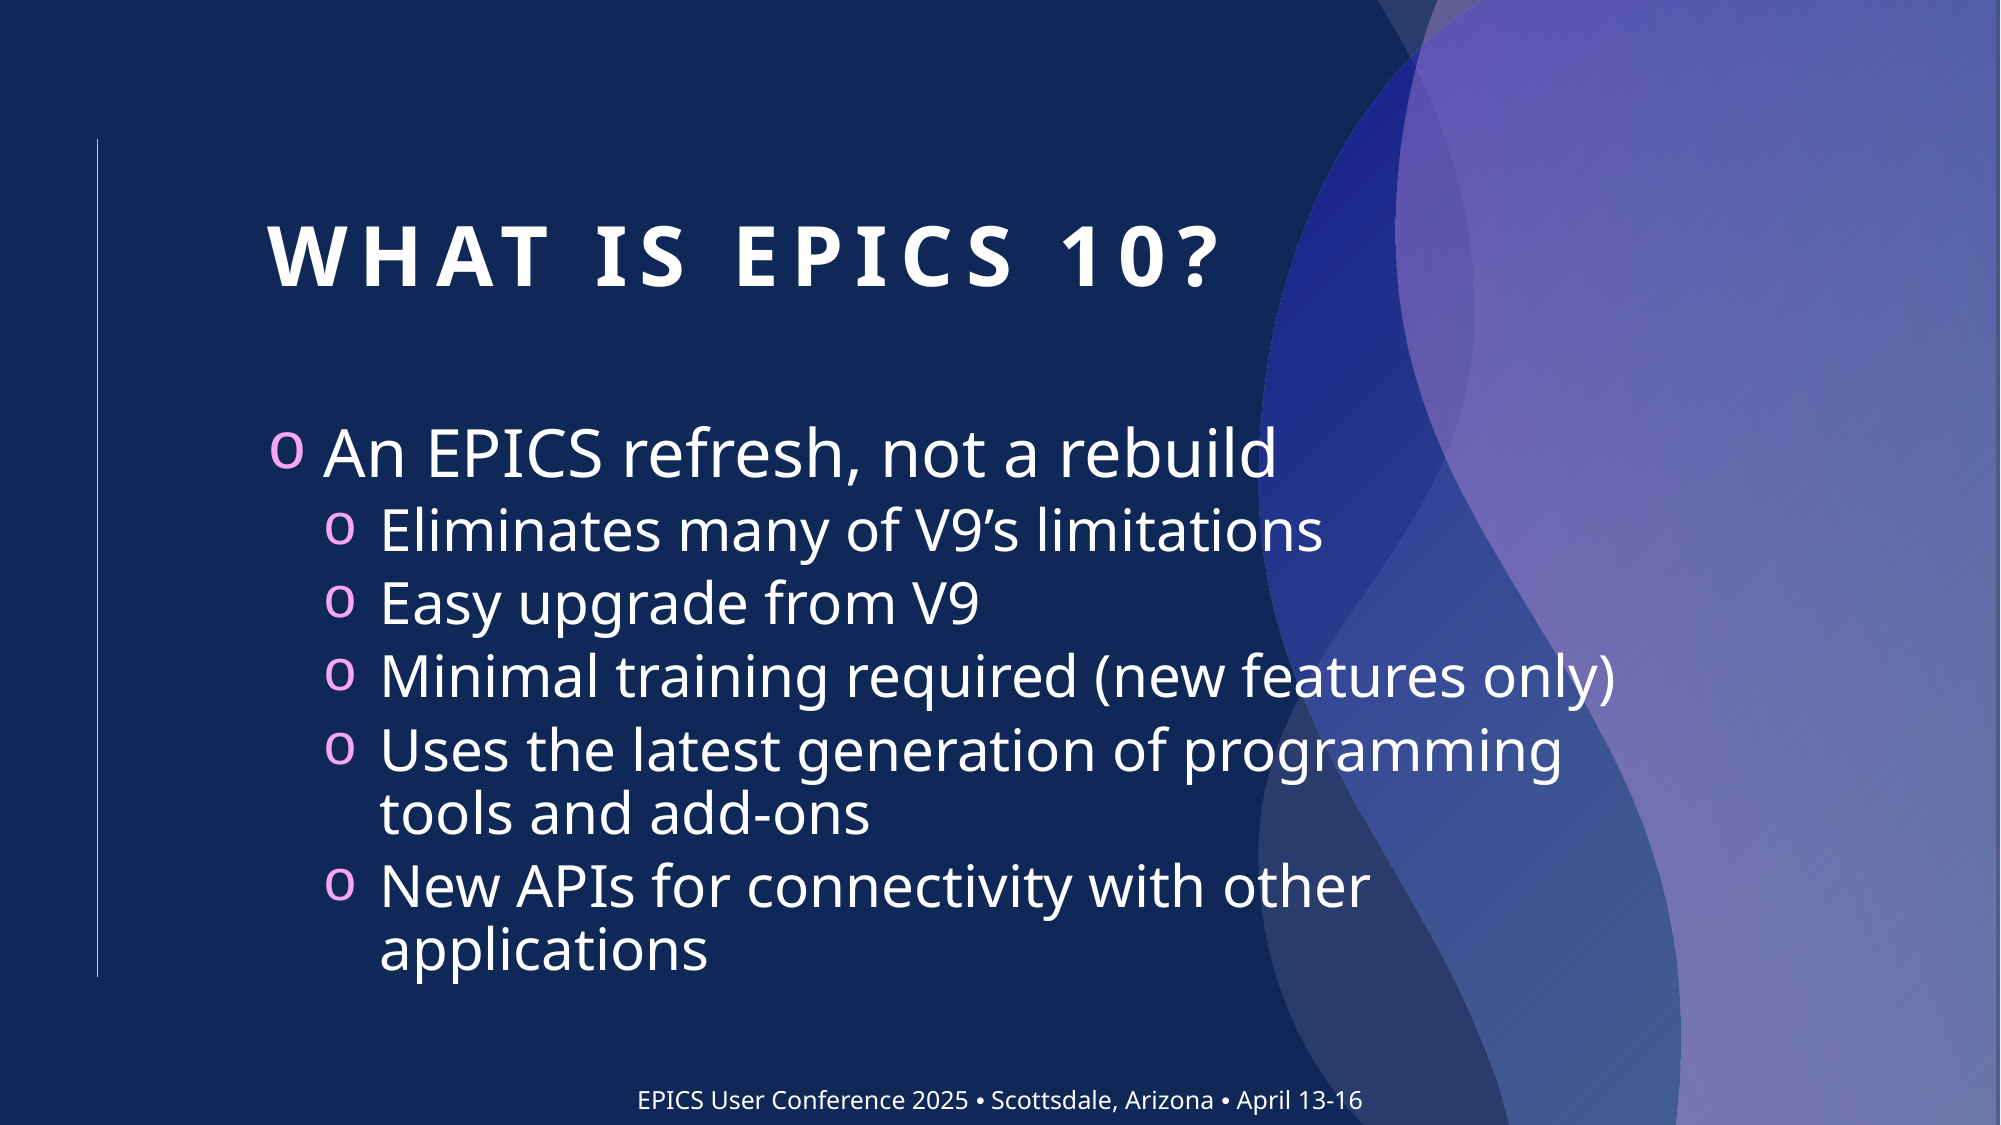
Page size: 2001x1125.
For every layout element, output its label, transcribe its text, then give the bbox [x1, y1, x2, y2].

list An EPICS refresh, not a rebuild Eliminates many of V9’s limitations Easy upgrade from V9 Minimal training required (new features only) Uses the latest generation of programming tools and add-ons New APIs for connectivity with other applications [251, 363, 1682, 902]
title What is EPICS 10? [251, 136, 1709, 312]
